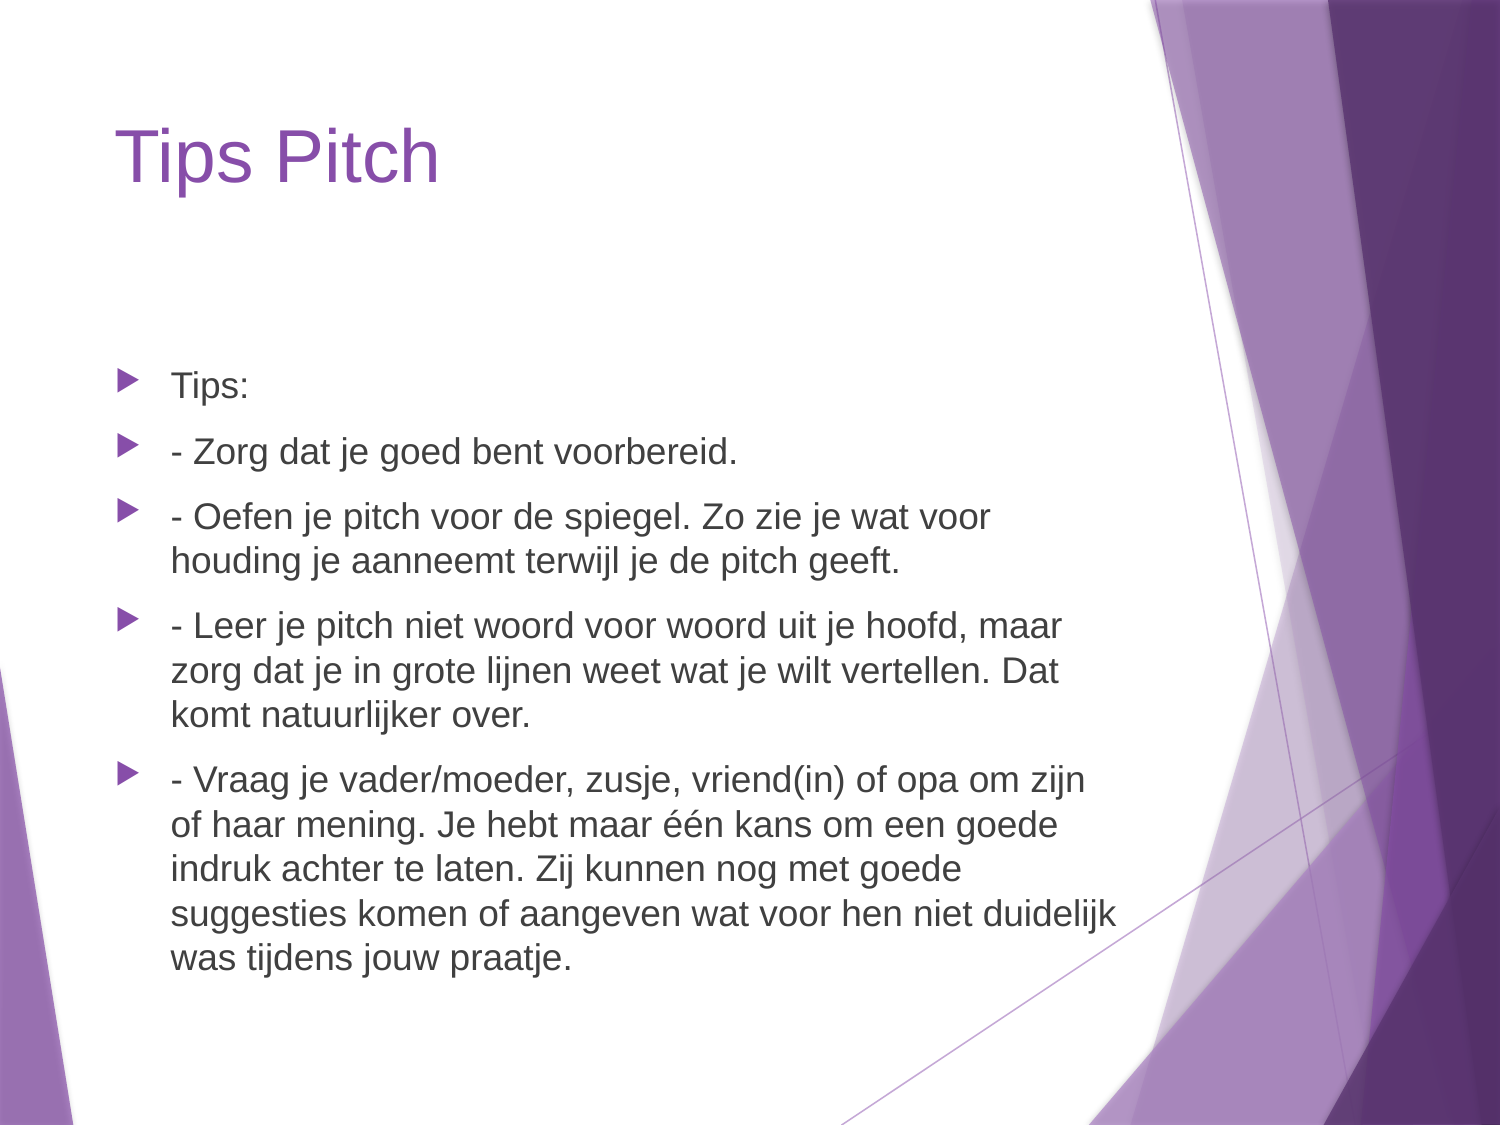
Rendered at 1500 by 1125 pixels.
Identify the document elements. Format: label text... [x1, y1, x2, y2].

list Tips: - Zorg dat je goed bent voorbereid. - Oefen je pitch voor de spiegel. Zo zie je wat voor houding je aanneemt terwijl je de pitch geeft. - Leer je pitch niet woord voor woord uit je hoofd, maar zorg dat je in grote lijnen weet wat je wilt vertellen. Dat komt natuurlijker over. - Vraag je vader/moeder, zusje, vriend(in) of opa om zijn of haar mening. Je hebt maar één kans om een goede indruk achter te laten. Zij kunnen nog met goede suggesties komen of aangeven wat voor hen niet duidelijk was tijdens jouw praatje. [99, 354, 1142, 992]
title Tips Pitch [99, 99, 1142, 317]
